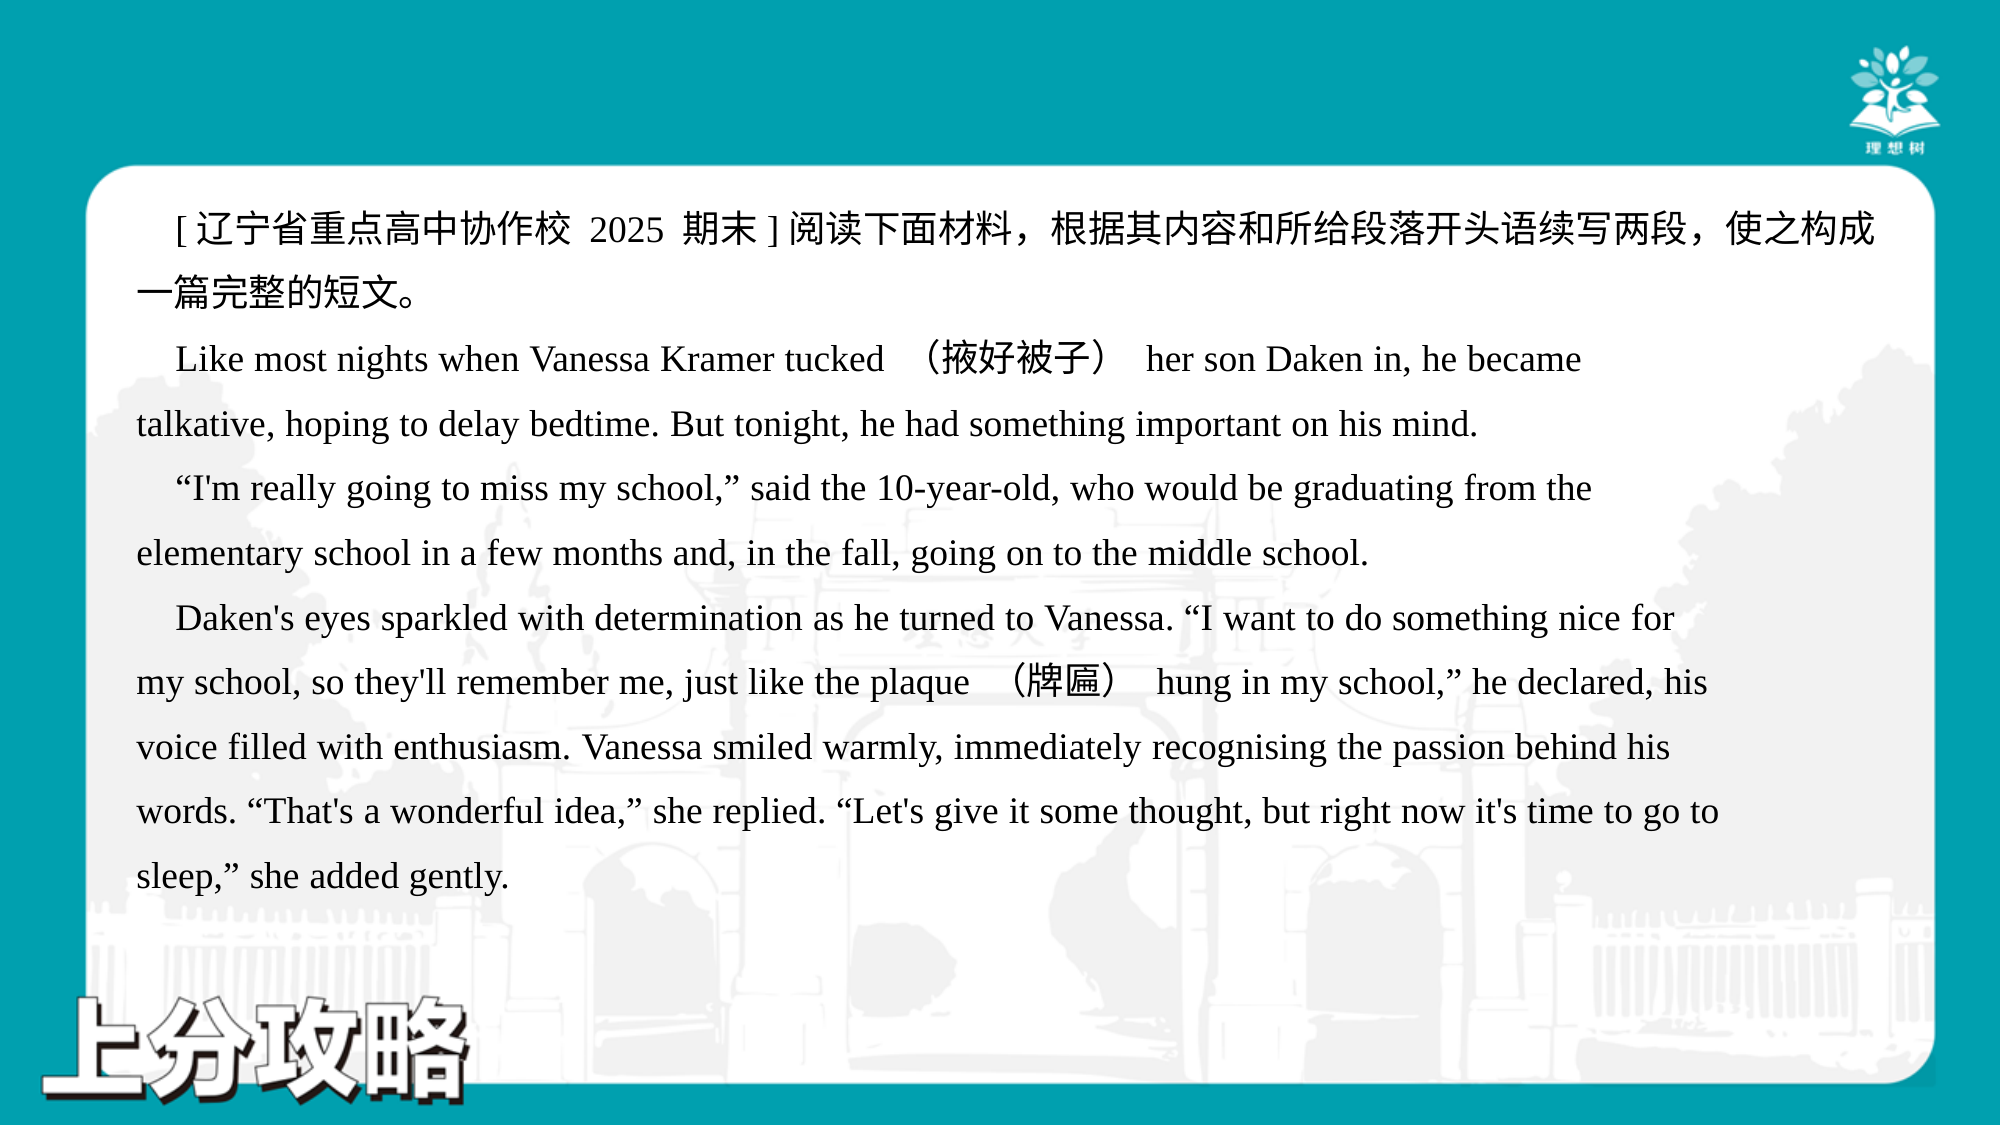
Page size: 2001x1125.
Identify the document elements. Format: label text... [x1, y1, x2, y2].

text_box [辽宁省重点高中协作校 2025 期末]阅读下面材料，根据其内容和所给段落开头语续写两段，使之构成 一篇完整的短文。 Like most nights when Vanessa Kramer tucked （掖好被子） her son Daken in, he became talkative, hoping to delay bedtime. But tonight, he had something important on his mind. “I'm really going to miss my school,” said the 10-year-old, who would be graduating from the elementary school in a few months and, in the fall, going on to the middle school. Daken's eyes sparkled with determination as he turned to Vanessa. “I want to do something nice for my school, so they'll remember me, just like the plaque （牌匾） hung in my school,” he declared, his voice filled with enthusiasm. Vanessa smiled warmly, immediately recognising the passion behind his words. “That's a wonderful idea,” she replied. “Let's give it some thought, but right now it's time to go to sleep,” she added gently. [136, 185, 1865, 917]
picture [0, 0, 2000, 1125]
